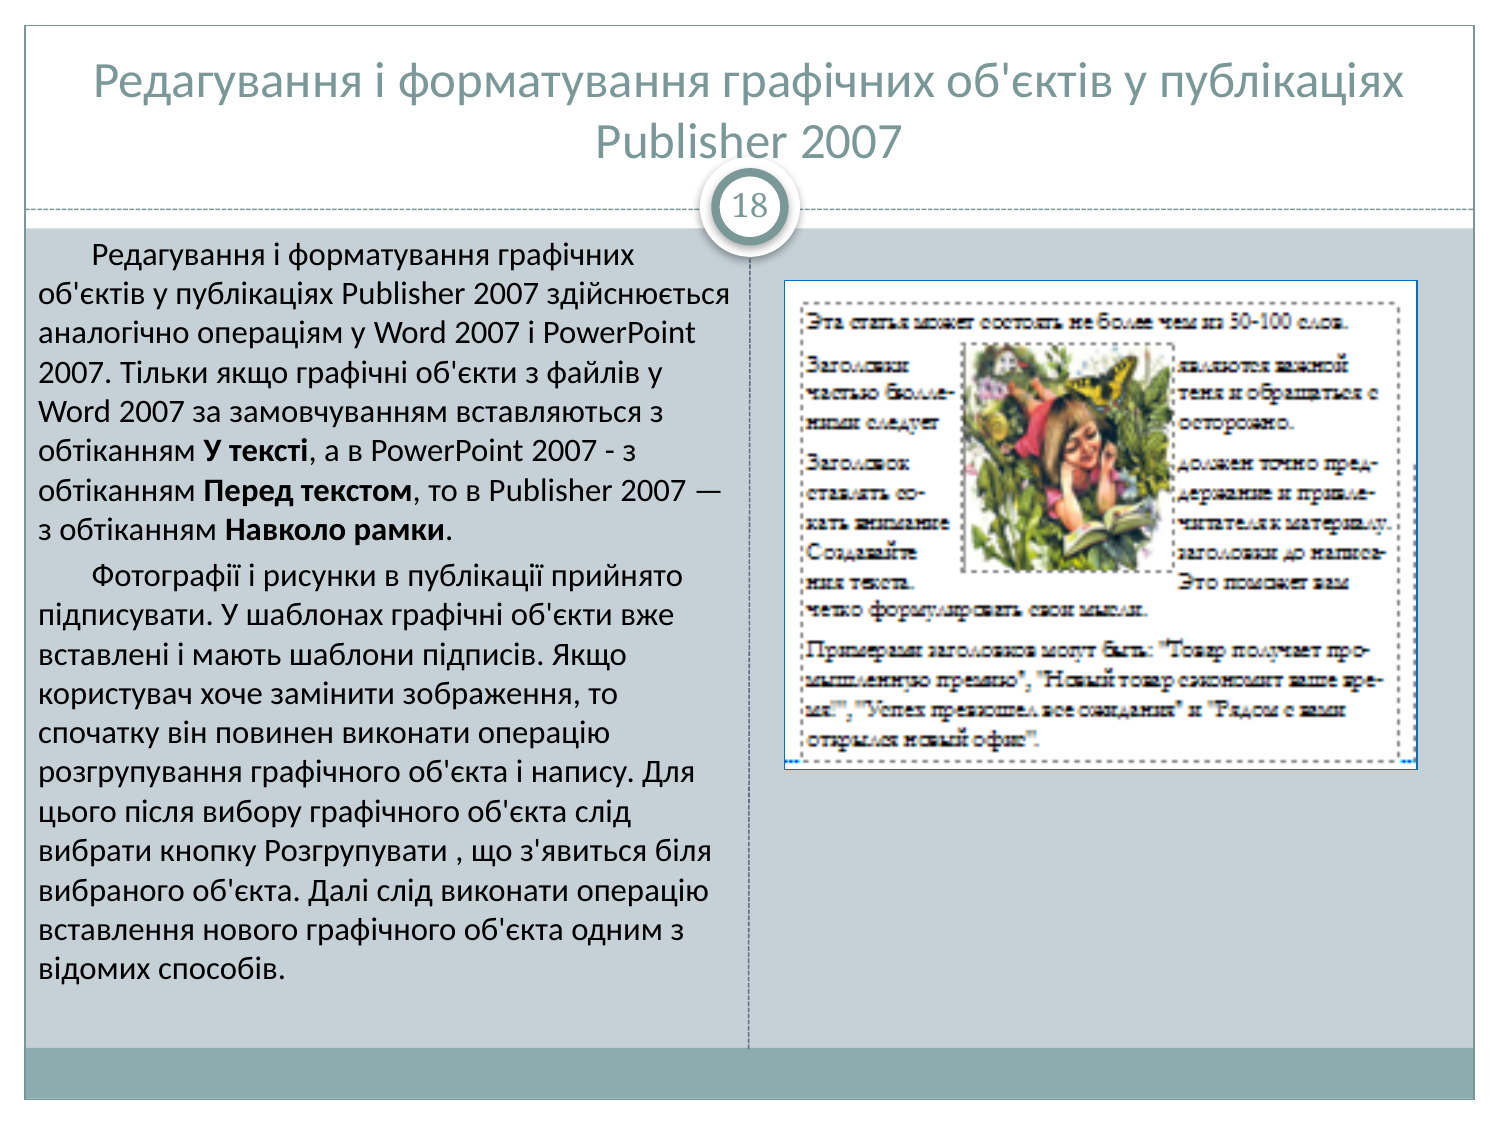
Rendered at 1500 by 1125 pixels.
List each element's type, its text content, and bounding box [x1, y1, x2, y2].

title Редагування і форматування графічних об'єктів у публікаціях Publisher 2007 [49, 37, 1450, 176]
list Редагування і форматування графічних об'єктів у публікаціях Publisher 2007 здійснюється аналогічно операціям у Word 2007 і PowerPoint 2007. Тільки якщо графічні об'єкти з файлів у Word 2007 за замовчуванням вставляються з обтіканням У тексті, а в PowerPoint 2007 - з обтіканням Перед текстом, то в Publisher 2007 — з обтіканням Навколо рамки. Фотографії і рисунки в публікації прийнято підписувати. У шаблонах графічні об'єкти вже вставлені і мають шаблони підписів. Якщо користувач хоче замінити зображення, то спочатку він повинен виконати операцію розгрупування графічного об'єкта і напису. Для цього після вибору графічного об'єкта слід вибрати кнопку Розгрупувати , що з'явиться біля вибраного об'єкта. Далі слід виконати операцію вставлення нового графічного об'єкта одним з відомих способів. [23, 224, 750, 1043]
slide_number 18 [712, 170, 788, 243]
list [784, 280, 1417, 769]
